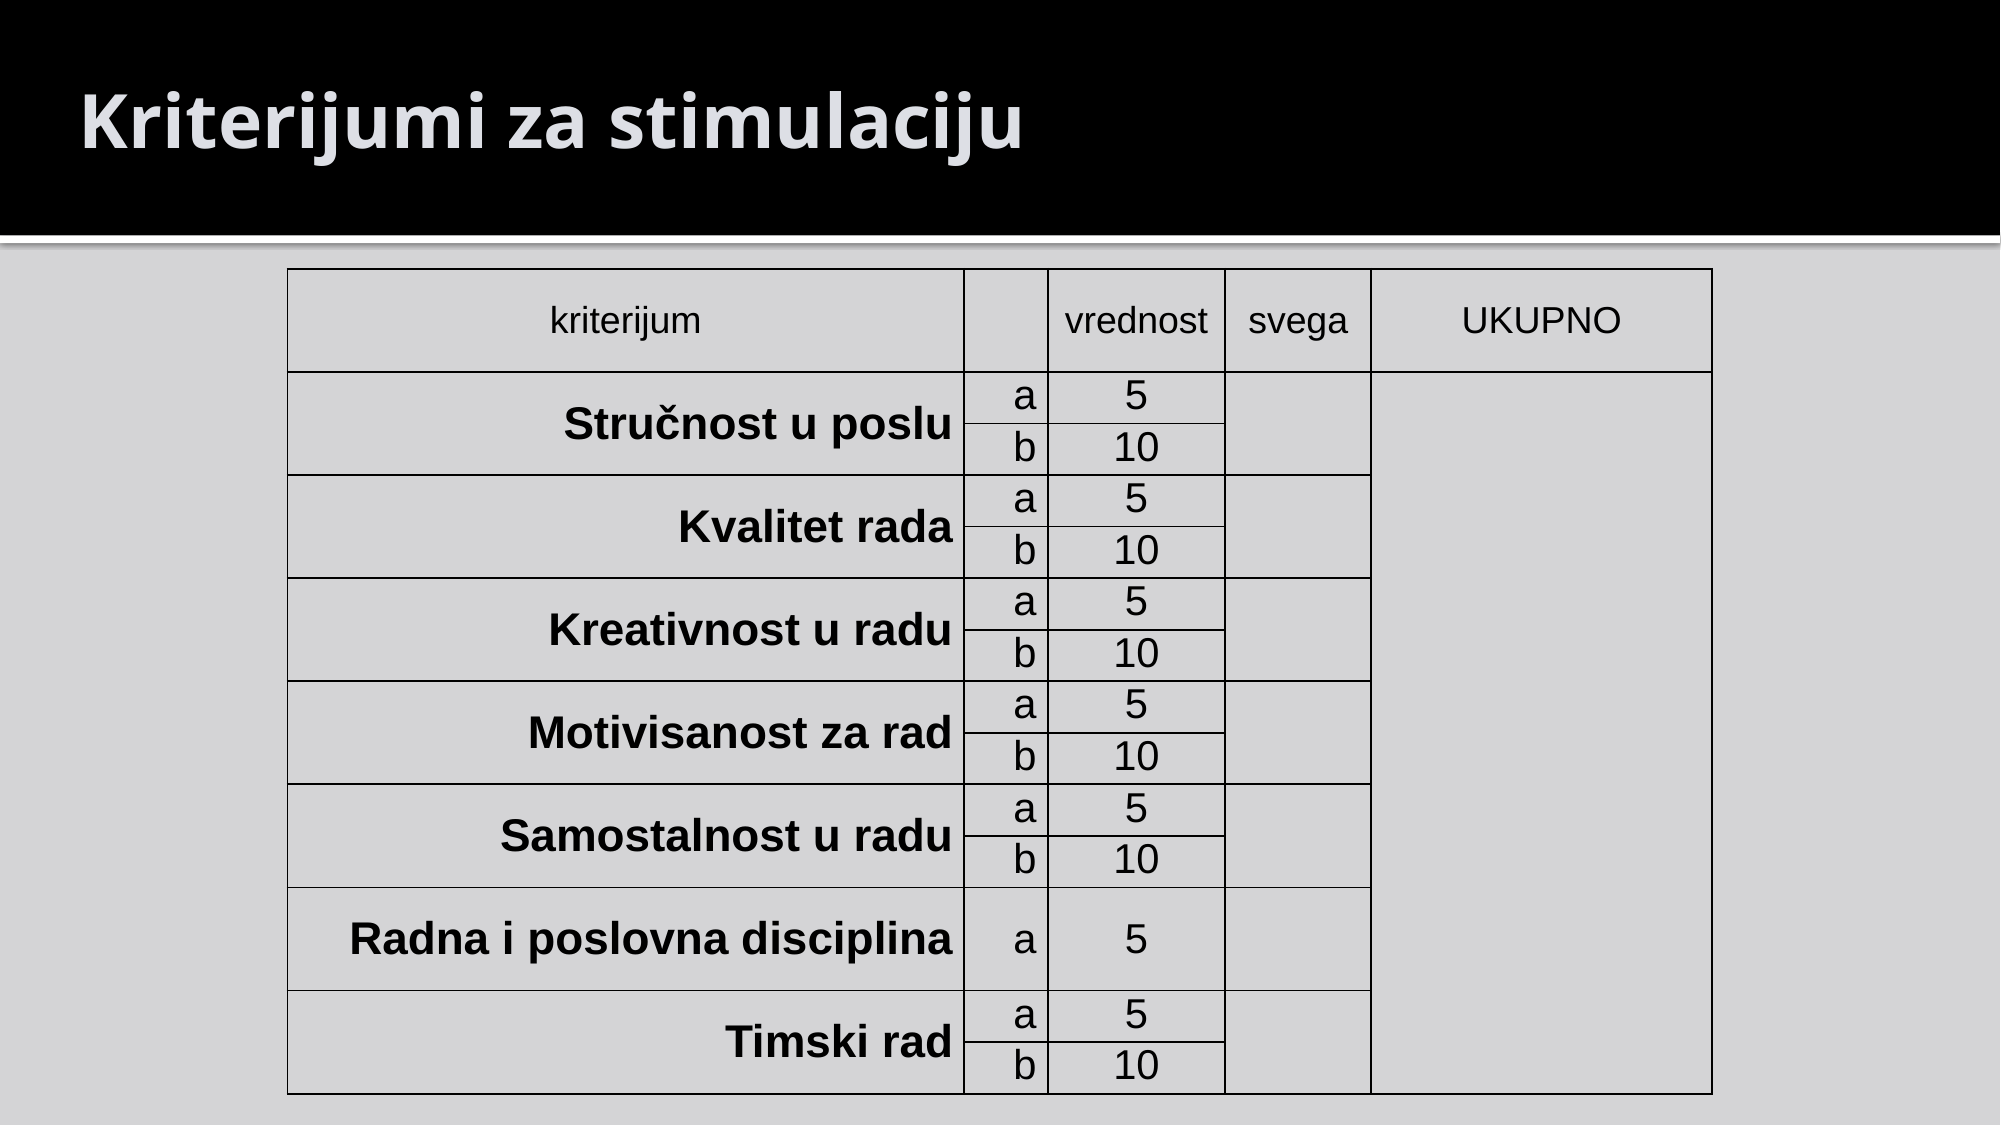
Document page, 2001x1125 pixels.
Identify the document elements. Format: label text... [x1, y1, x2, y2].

table_cell 10 [1049, 631, 1224, 680]
table_cell [1226, 682, 1370, 783]
table_cell [1226, 785, 1370, 887]
table_cell Motivisanost za rad [288, 682, 963, 783]
table_cell b [965, 837, 1047, 887]
table_cell Samostalnost u radu [288, 785, 963, 887]
table_cell 10 [1049, 837, 1224, 887]
table_cell b [965, 1043, 1047, 1093]
table_cell a [965, 373, 1047, 423]
table_cell 5 [1049, 991, 1224, 1041]
table_cell [1226, 991, 1370, 1093]
text_box Kriterijumi za stimulaciju [24, 12, 1650, 225]
table_cell b [965, 424, 1047, 474]
table_cell 5 [1049, 476, 1224, 526]
table_header svega [1226, 270, 1370, 371]
table_header kriterijum [288, 270, 963, 371]
table_cell [1372, 373, 1711, 1093]
table_cell 5 [1049, 682, 1224, 732]
table_header [965, 270, 1047, 371]
table_cell 10 [1049, 1043, 1224, 1093]
table_cell 5 [1049, 373, 1224, 423]
table_cell b [965, 527, 1047, 577]
table_cell a [965, 579, 1047, 629]
table_header UKUPNO [1372, 270, 1711, 371]
list [262, 237, 1725, 1125]
table_cell Radna i poslovna disciplina [288, 888, 963, 990]
table_cell a [965, 888, 1047, 990]
table_header vrednost [1049, 270, 1224, 371]
table_cell b [965, 631, 1047, 680]
table_cell a [965, 991, 1047, 1041]
table_cell a [965, 785, 1047, 835]
table_cell [1226, 373, 1370, 474]
table_cell 10 [1049, 527, 1224, 577]
table_cell Kreativnost u radu [288, 579, 963, 680]
table_cell a [965, 682, 1047, 732]
table_cell b [965, 734, 1047, 783]
table_cell Stručnost u poslu [288, 373, 963, 474]
table_cell [1226, 579, 1370, 680]
table_cell a [965, 476, 1047, 526]
table_cell 5 [1049, 579, 1224, 629]
table_cell 10 [1049, 424, 1224, 474]
table_cell Kvalitet rada [288, 476, 963, 577]
table_cell Timski rad [288, 991, 963, 1093]
table_cell [1226, 888, 1370, 990]
table_cell [1226, 476, 1370, 577]
table_cell 5 [1049, 785, 1224, 835]
table_cell 10 [1049, 734, 1224, 783]
table_cell 5 [1049, 888, 1224, 990]
